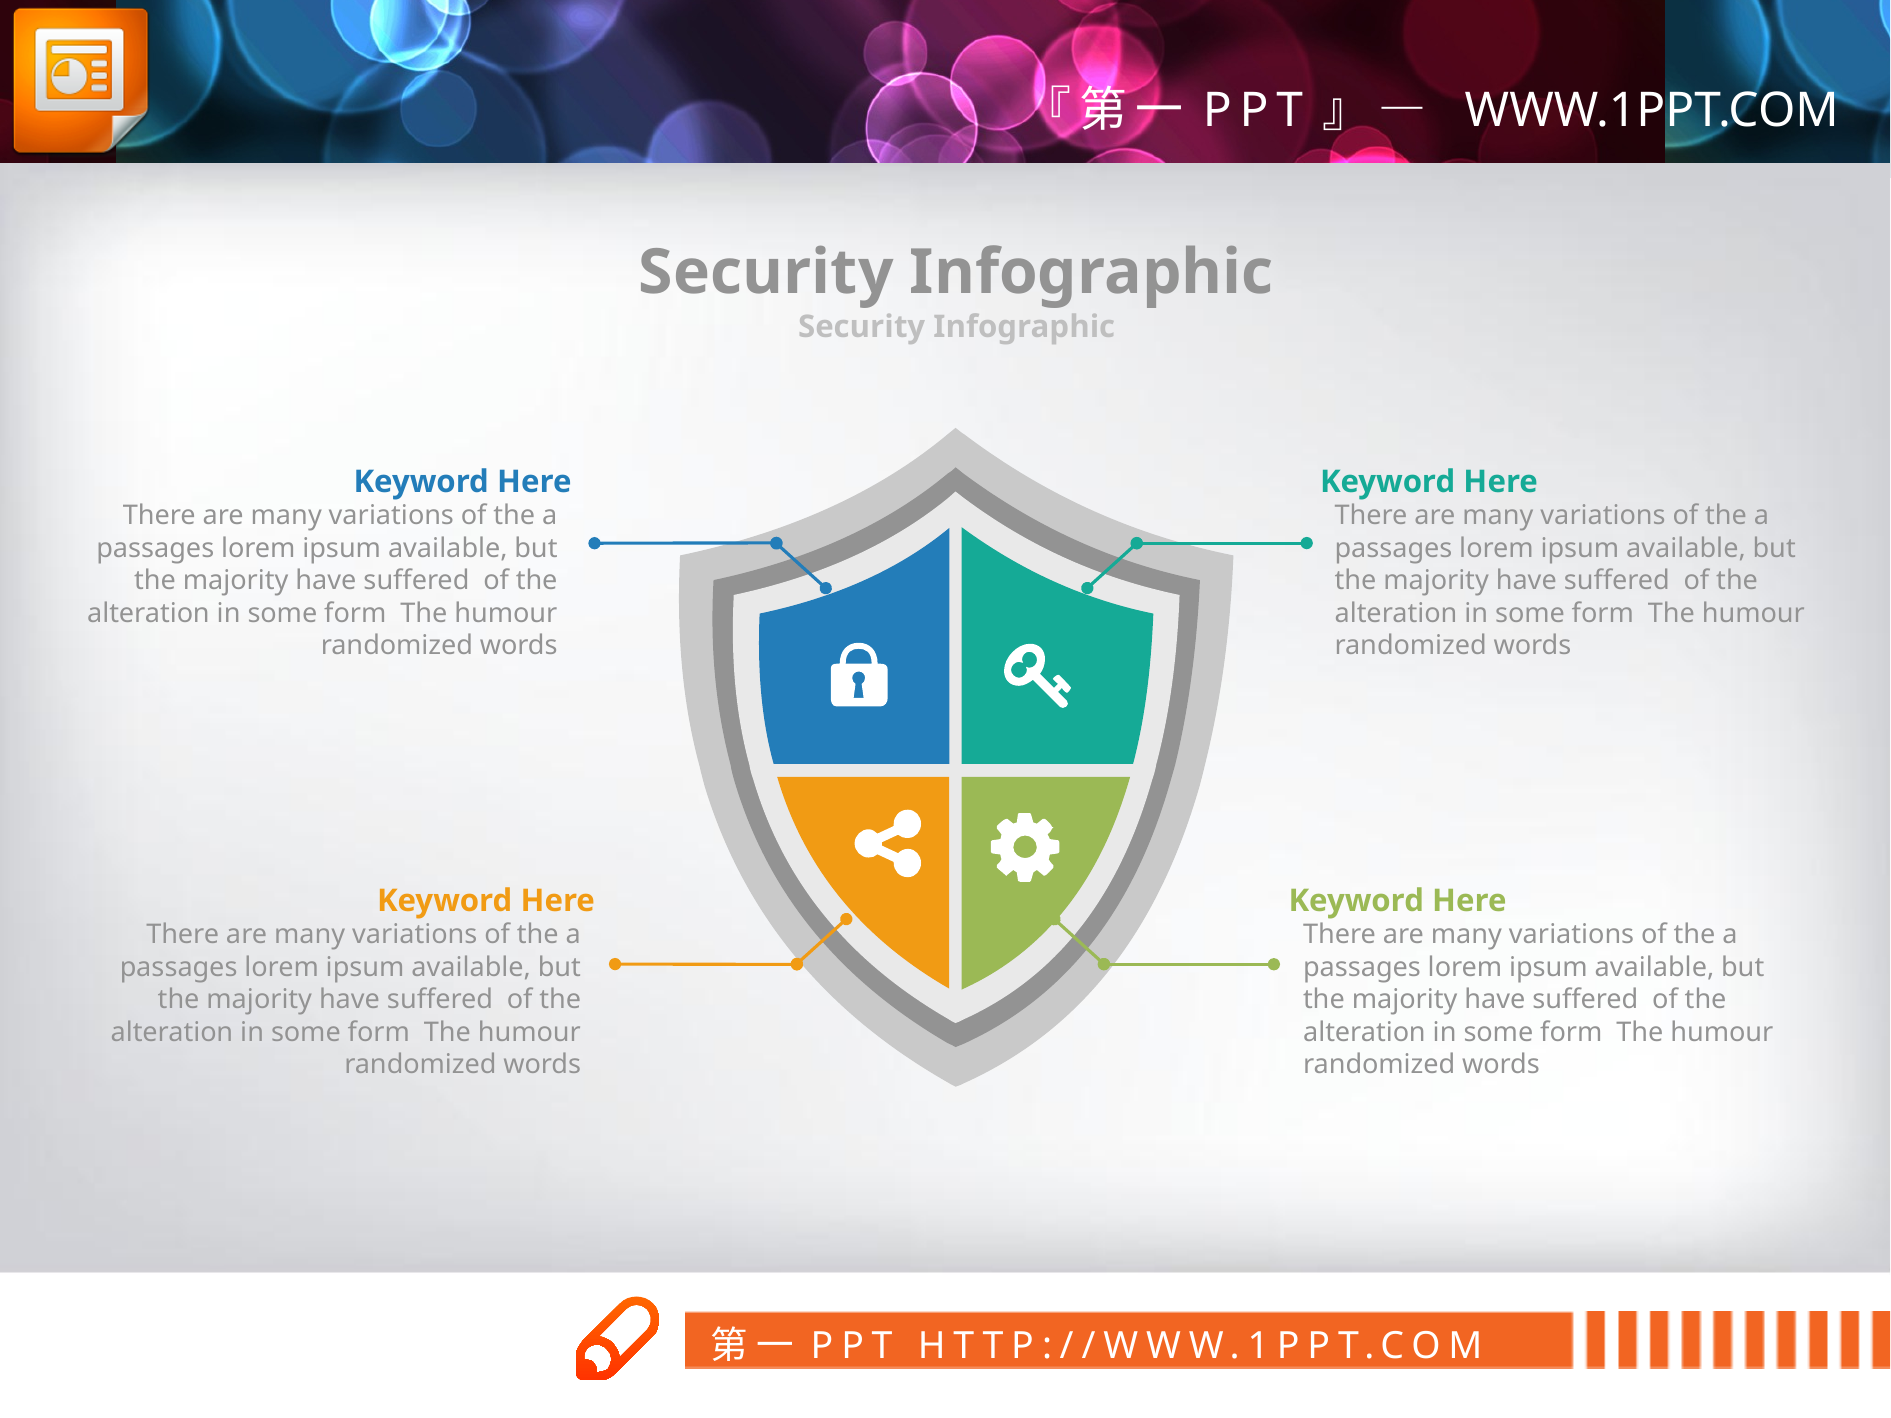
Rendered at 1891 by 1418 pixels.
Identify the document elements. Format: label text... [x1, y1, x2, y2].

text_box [1334, 460, 1808, 662]
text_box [107, 880, 582, 1082]
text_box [757, 527, 950, 765]
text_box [84, 460, 558, 662]
picture [0, 0, 1891, 1275]
text_box Security Infographic [373, 231, 1540, 305]
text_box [675, 973, 1234, 1087]
text_box Security Infographic [531, 304, 1383, 346]
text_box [675, 427, 1234, 541]
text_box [1054, 918, 1275, 965]
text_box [776, 776, 950, 989]
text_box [961, 526, 1154, 765]
picture [685, 1311, 1891, 1369]
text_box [961, 776, 1131, 990]
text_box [1087, 542, 1307, 589]
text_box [1302, 880, 1777, 1082]
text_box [675, 596, 1234, 917]
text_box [614, 918, 847, 965]
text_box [594, 542, 826, 589]
